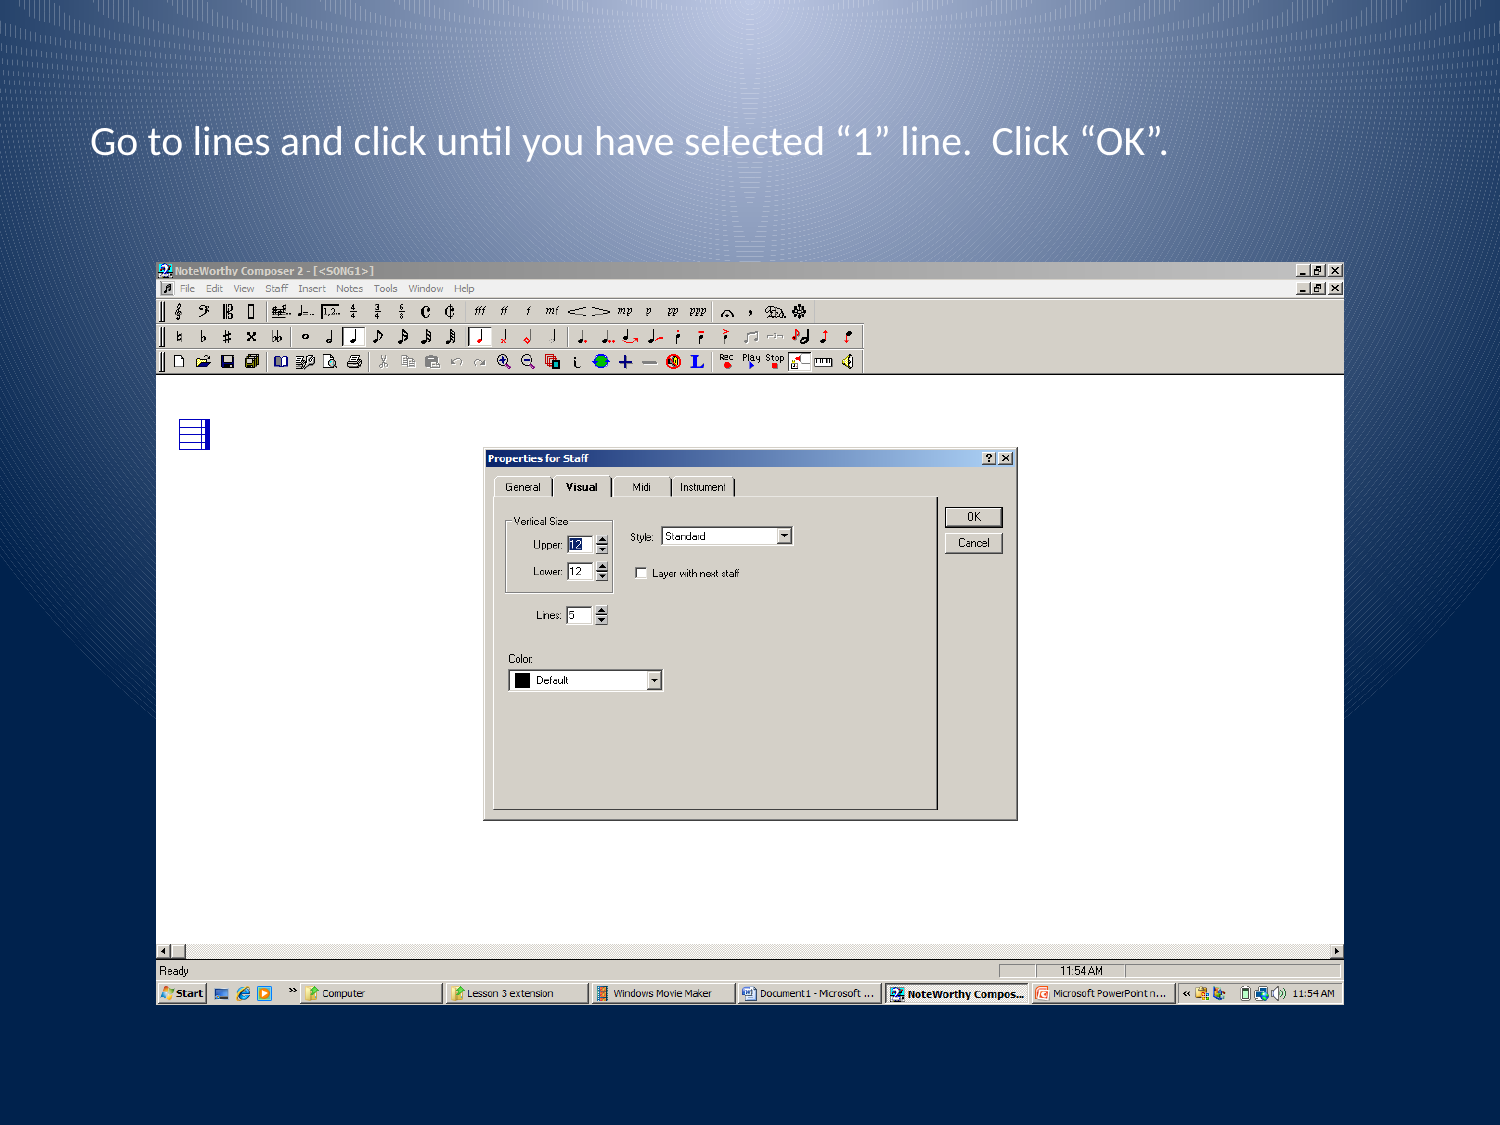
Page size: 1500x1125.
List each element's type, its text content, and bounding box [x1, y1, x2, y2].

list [155, 262, 1345, 1006]
title Go to lines and click until you have selected “1” line. Click “OK”. [75, 45, 1425, 233]
